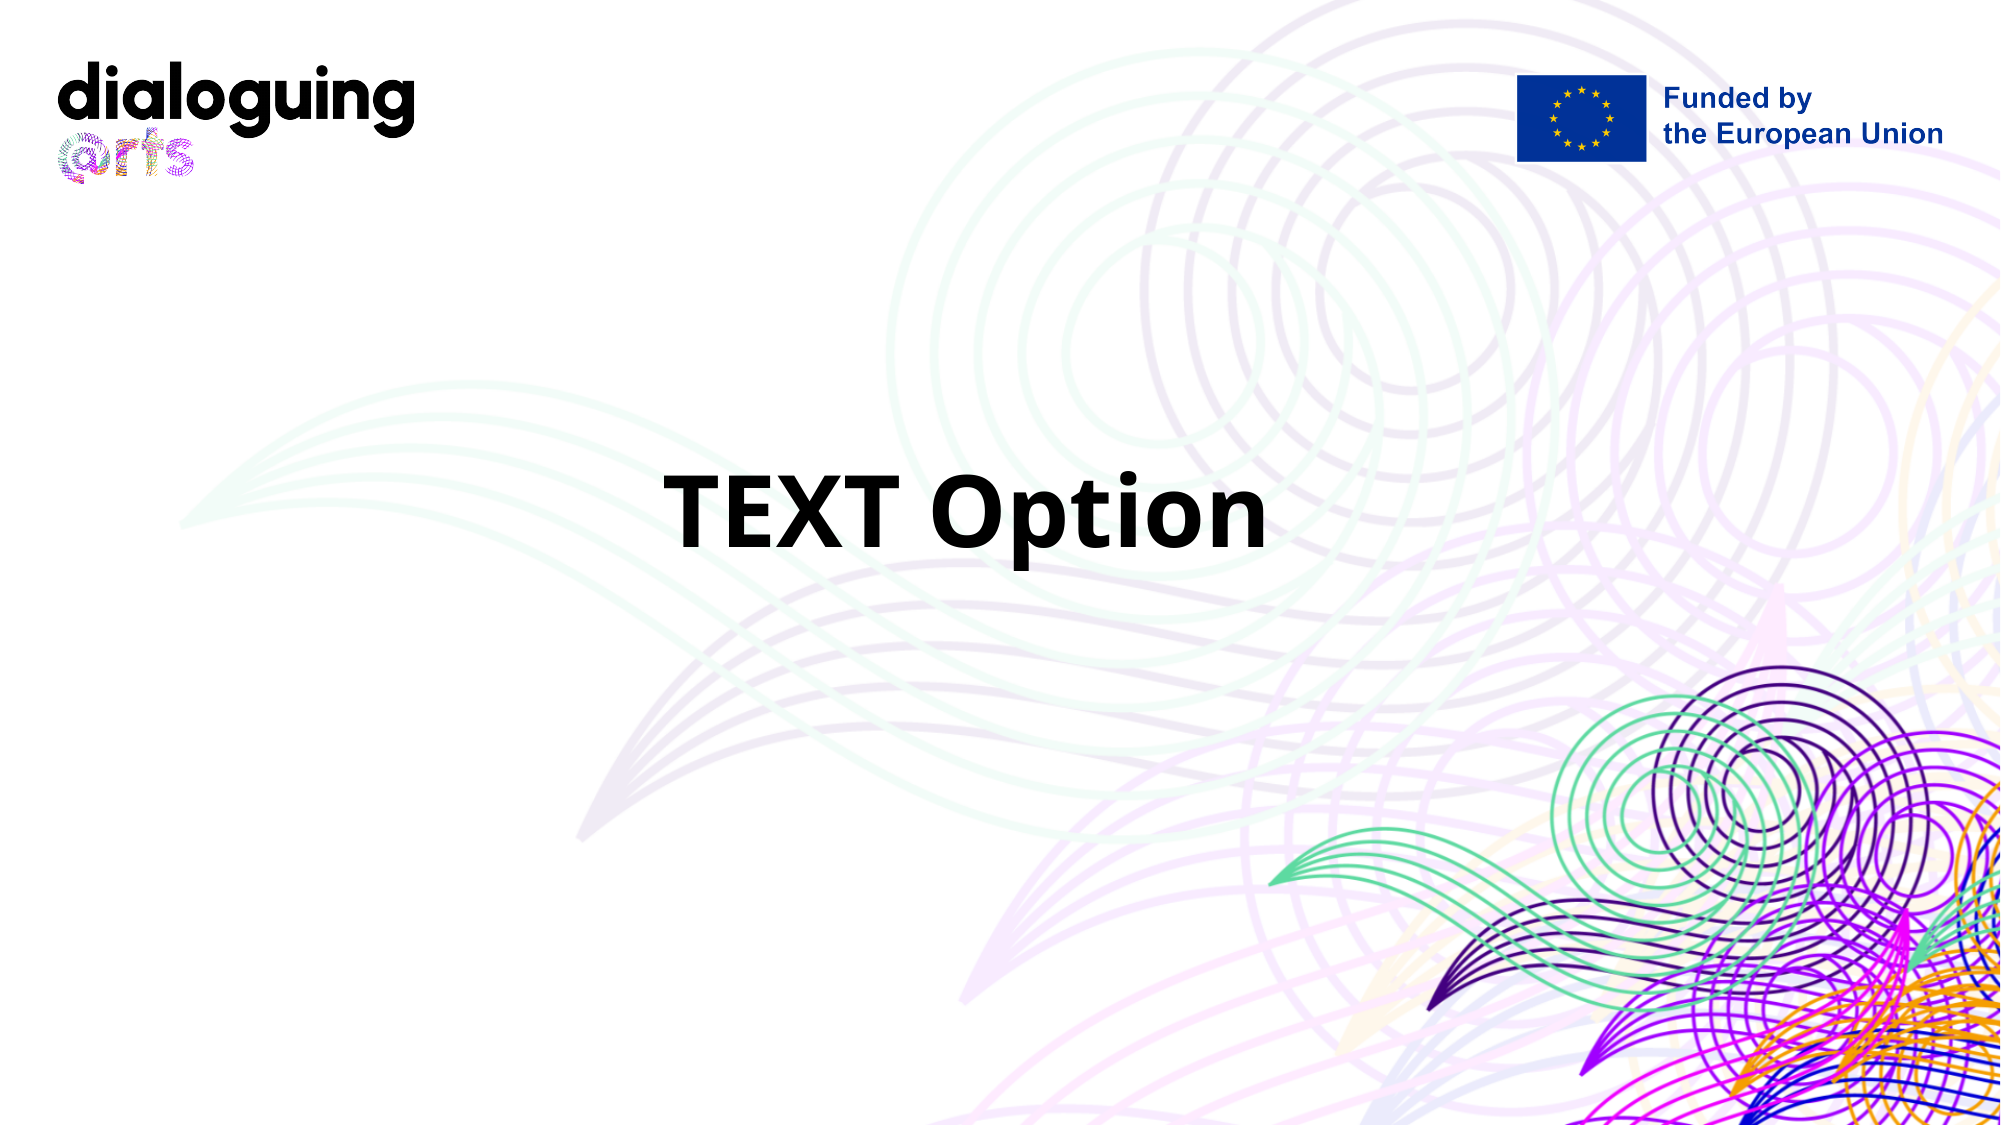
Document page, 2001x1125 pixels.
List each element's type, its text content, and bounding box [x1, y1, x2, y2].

title TEXT Option [647, 453, 1353, 672]
picture [0, 0, 2001, 1125]
